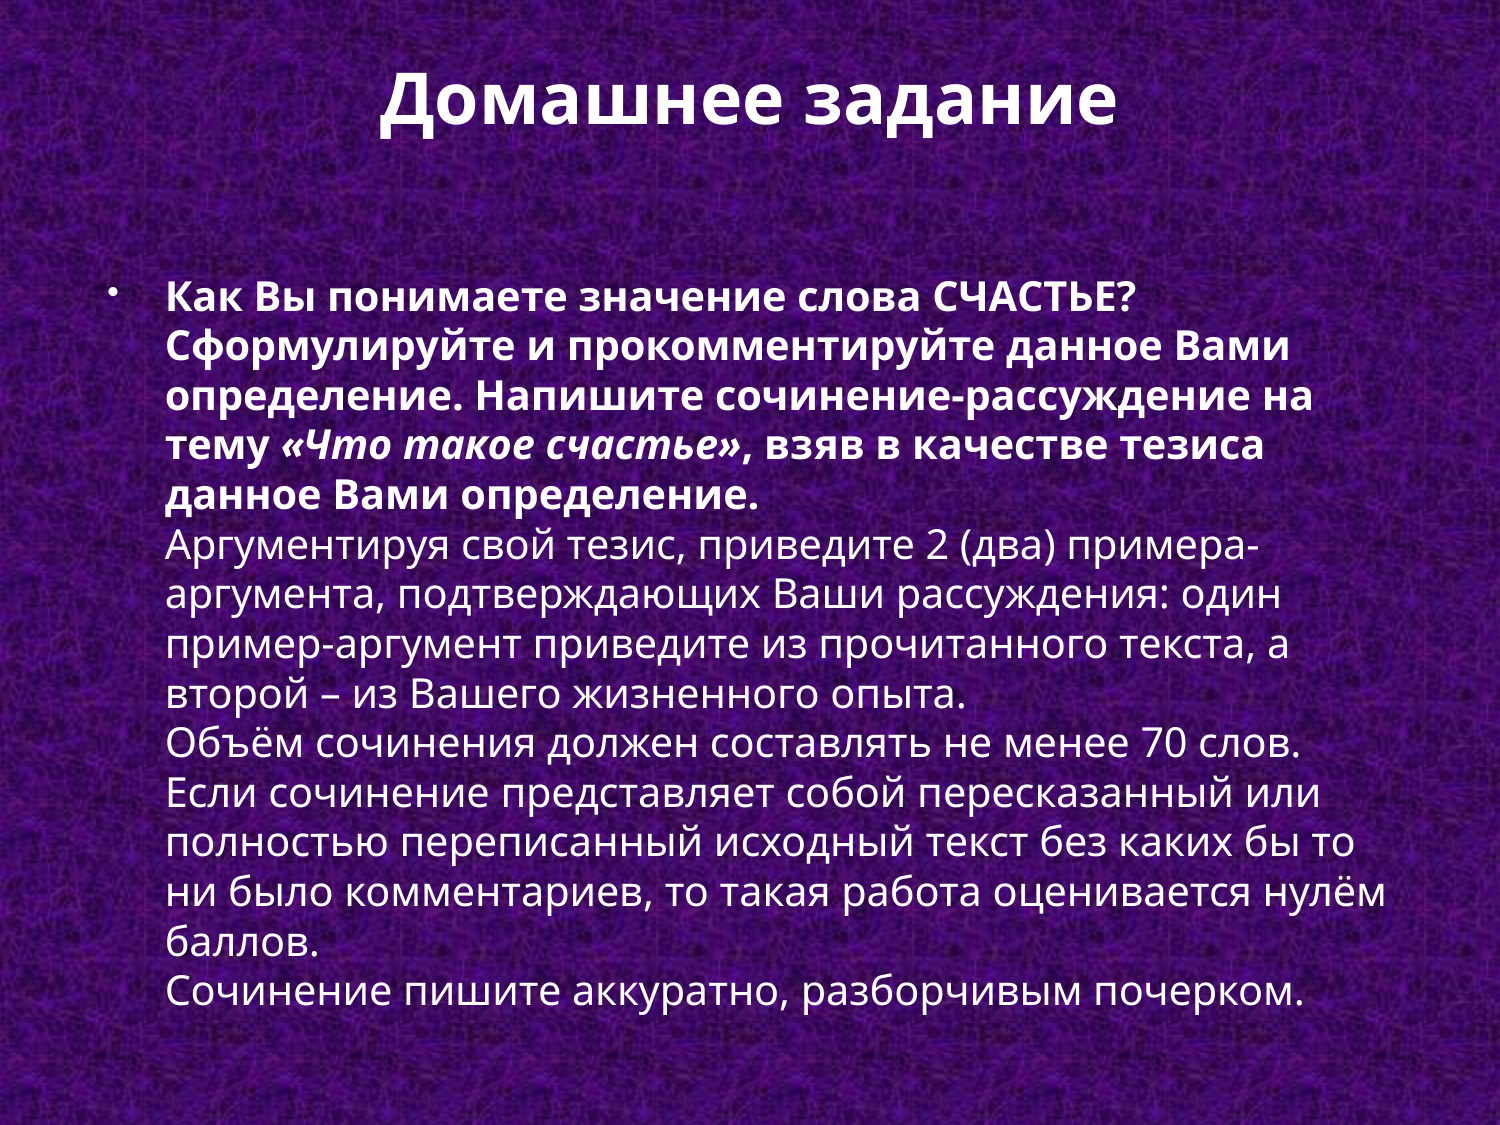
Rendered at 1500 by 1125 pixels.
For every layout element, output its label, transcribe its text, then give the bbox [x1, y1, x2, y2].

picture [0, 0, 1500, 1125]
list Как Вы понимаете значение слова СЧАСТЬЕ? Сформулируйте и прокомментируйте данное Вами определение. Напишите сочинение-рассуждение на тему «Что такое счастье», взяв в качестве тезиса данное Вами определение. Аргументируя свой тезис, приведите 2 (два) примера-аргумента, подтверждающих Ваши рассуждения: один пример-аргумент приведите из прочитанного текста, а второй – из Вашего жизненного опыта. Объём сочинения должен составлять не менее 70 слов. Если сочинение представляет собой пересказанный или полностью переписанный исходный текст без каких бы то ни было комментариев, то такая работа оценивается нулём баллов. Сочинение пишите аккуратно, разборчивым почерком. [75, 262, 1425, 1035]
title Домашнее задание [75, 45, 1425, 233]
